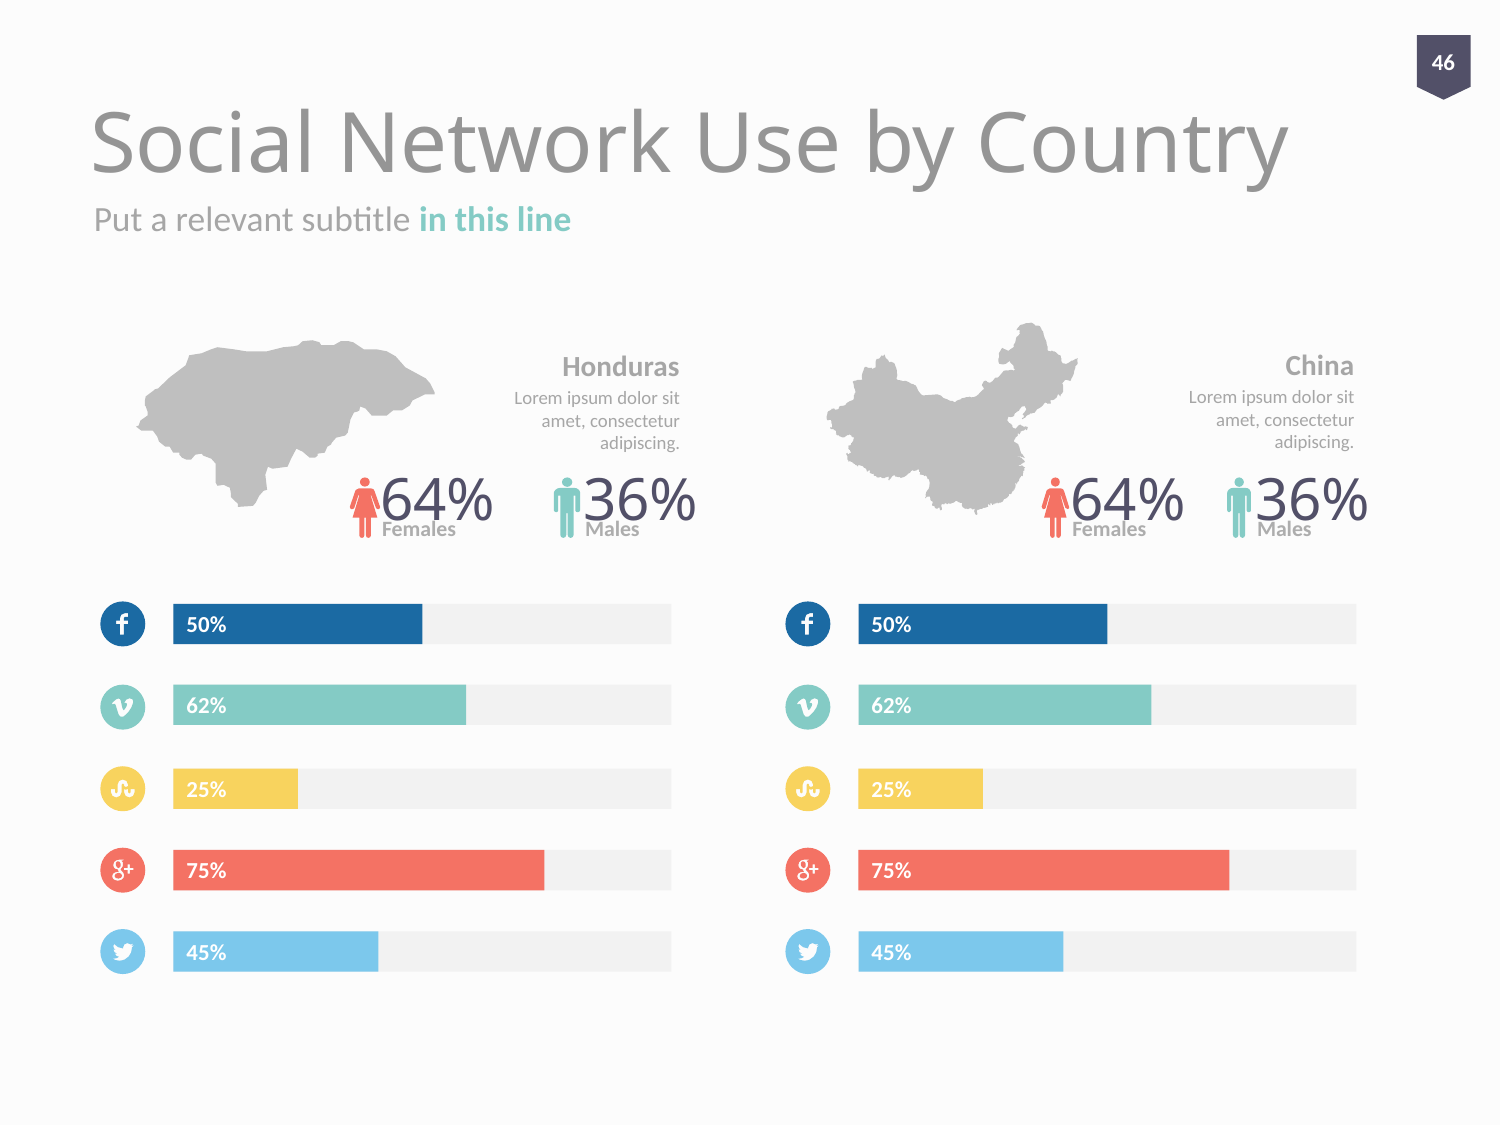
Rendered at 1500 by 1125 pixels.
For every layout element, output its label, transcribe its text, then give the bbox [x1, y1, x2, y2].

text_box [100, 601, 672, 647]
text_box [100, 847, 672, 893]
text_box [785, 601, 1357, 647]
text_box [785, 847, 1357, 893]
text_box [1041, 454, 1390, 551]
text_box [100, 682, 672, 730]
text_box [785, 682, 1357, 730]
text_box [826, 322, 1370, 516]
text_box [100, 765, 672, 812]
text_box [135, 339, 696, 508]
text_box 46 [1414, 33, 1473, 102]
title Social Network Use by Country [75, 45, 1425, 233]
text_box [100, 928, 672, 975]
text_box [785, 928, 1357, 975]
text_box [785, 765, 1357, 812]
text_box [349, 454, 733, 551]
text_box Put a relevant subtitle in this line [78, 177, 1429, 257]
